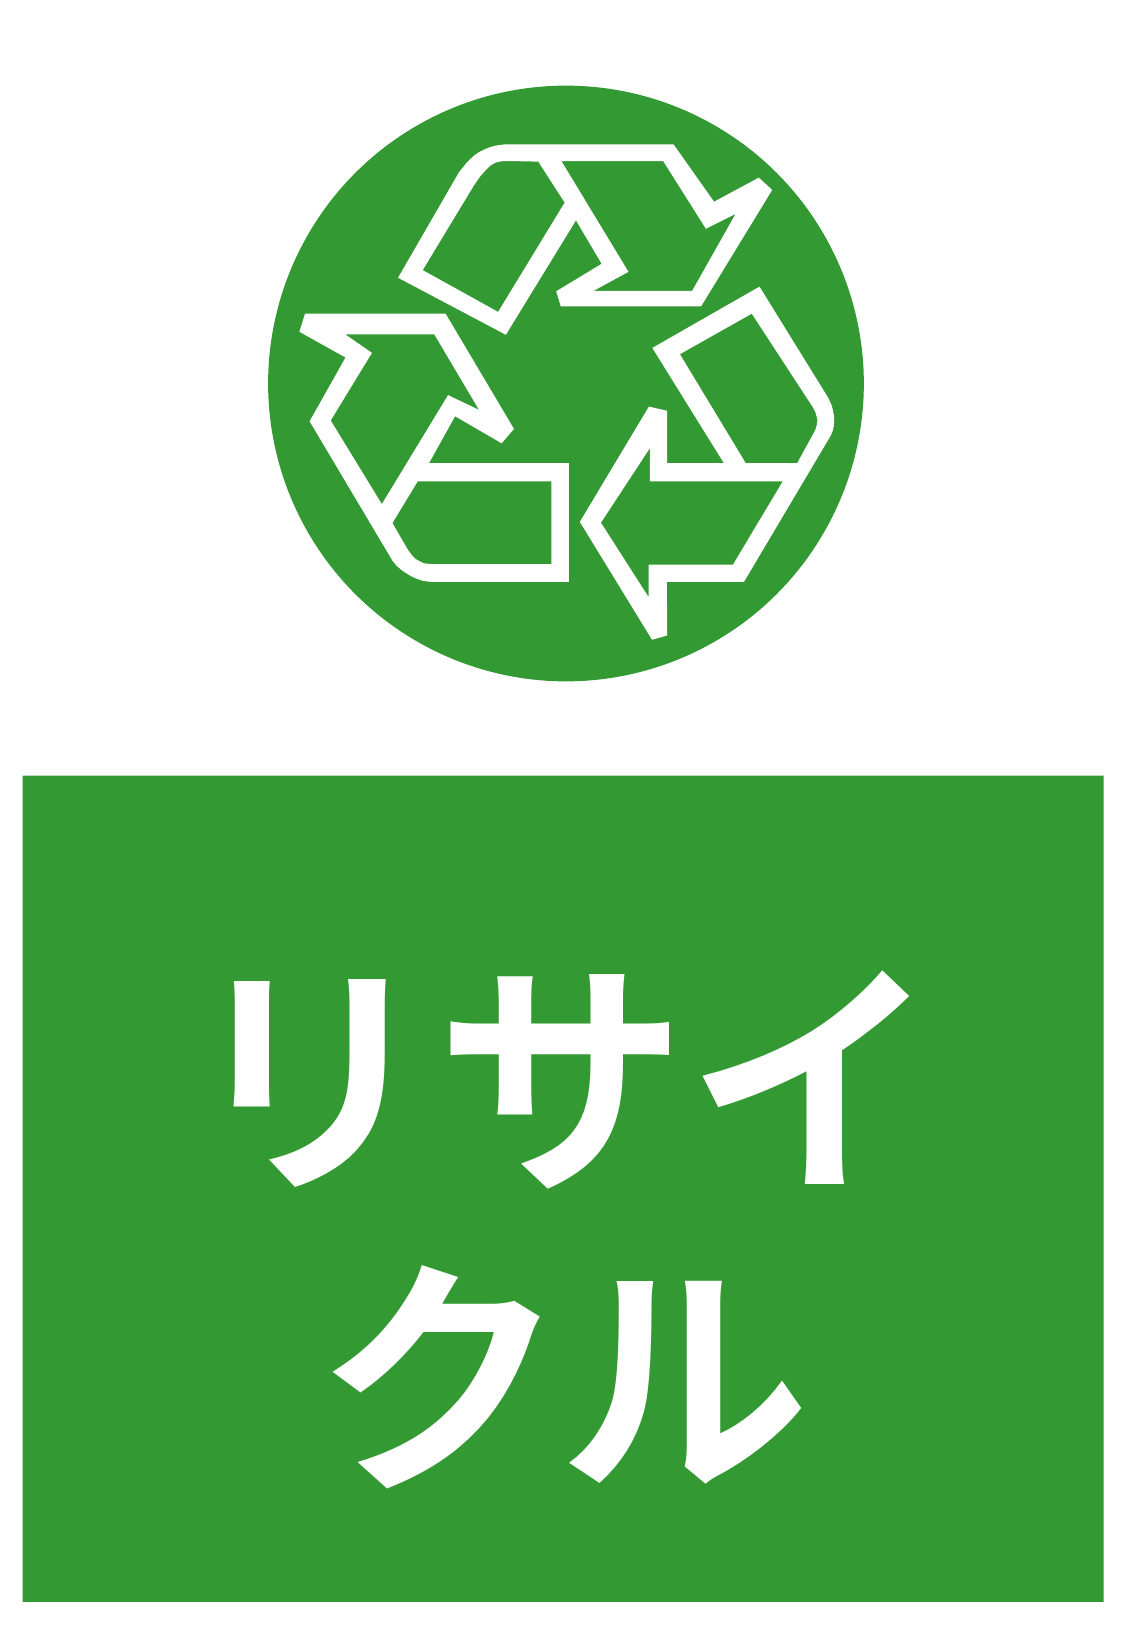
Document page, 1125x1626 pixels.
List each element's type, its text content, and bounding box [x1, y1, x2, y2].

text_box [267, 85, 865, 682]
text_box リサイ クル [0, 915, 1125, 1531]
text_box [20, 1531, 1106, 1604]
text_box [20, 773, 1106, 915]
